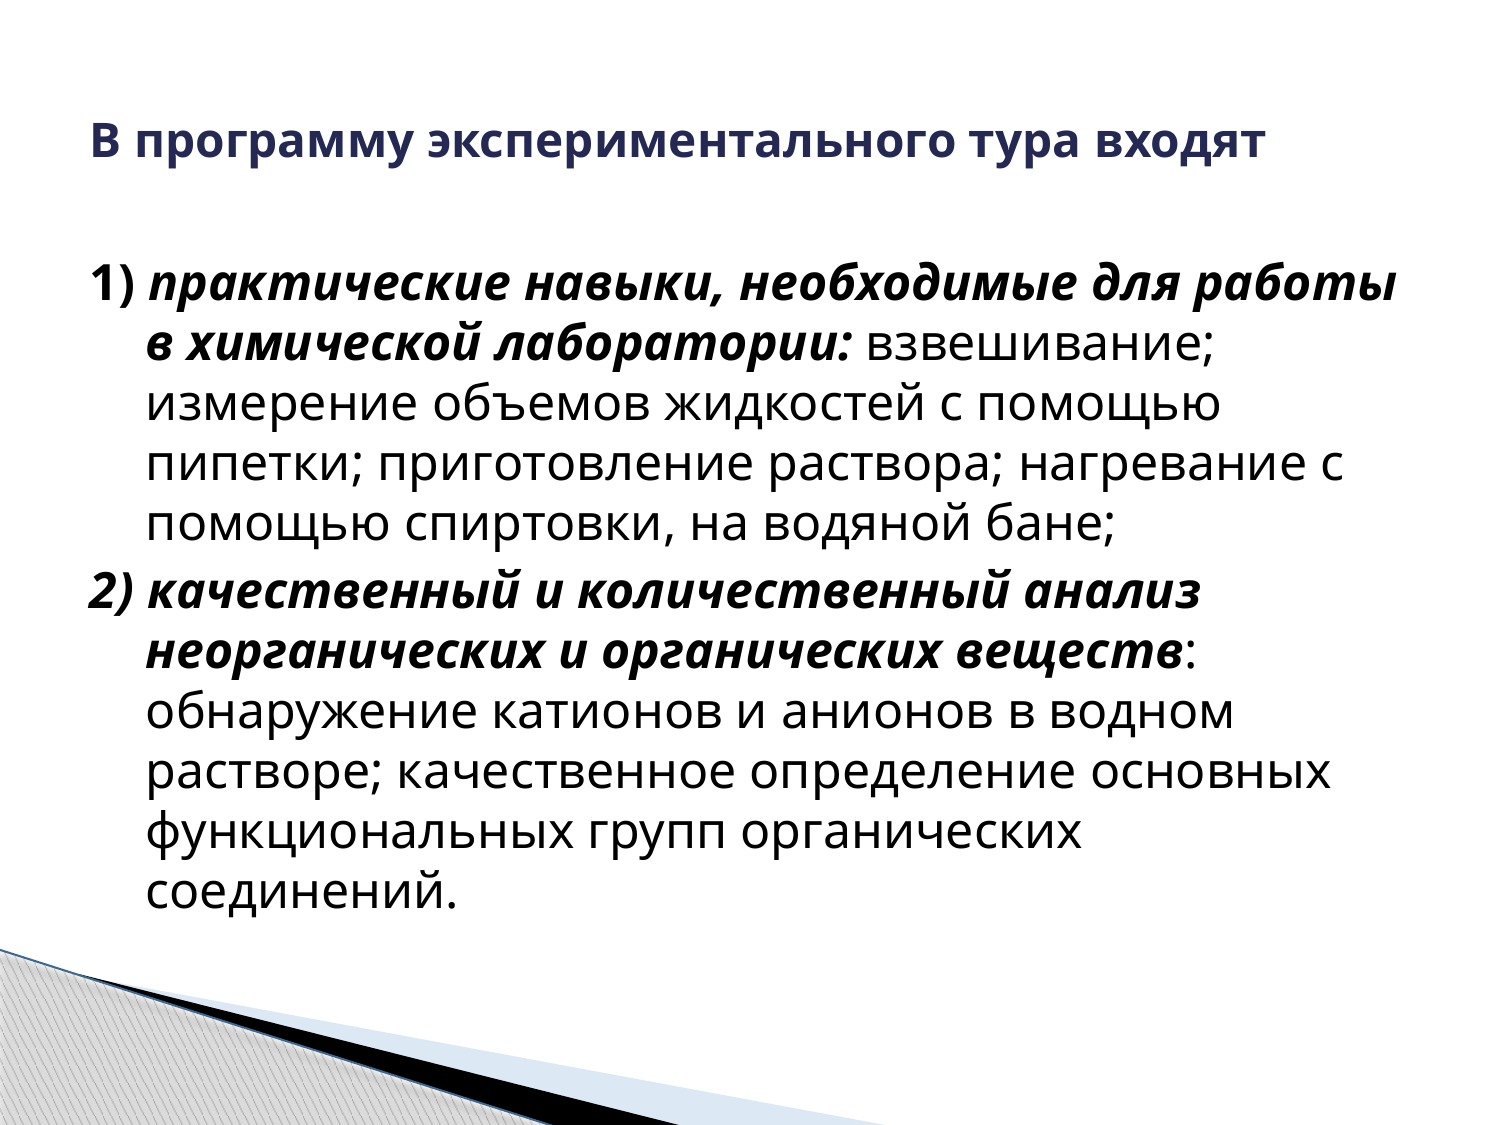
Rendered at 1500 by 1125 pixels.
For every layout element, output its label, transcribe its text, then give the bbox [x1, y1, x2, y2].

list 1) практические навыки, необходимые для работы в химической лаборатории: взвешивание; измерение объемов жидкостей с помощью пипетки; приготовление раствора; нагревание с помощью спиртовки, на водяной бане; 2) качественный и количественный анализ неорганических и органических веществ: обнаружение катионов и анионов в водном растворе; качественное определение основных функциональных групп органических соединений. [75, 243, 1425, 986]
title В программу экспериментального тура входят [75, 45, 1425, 233]
